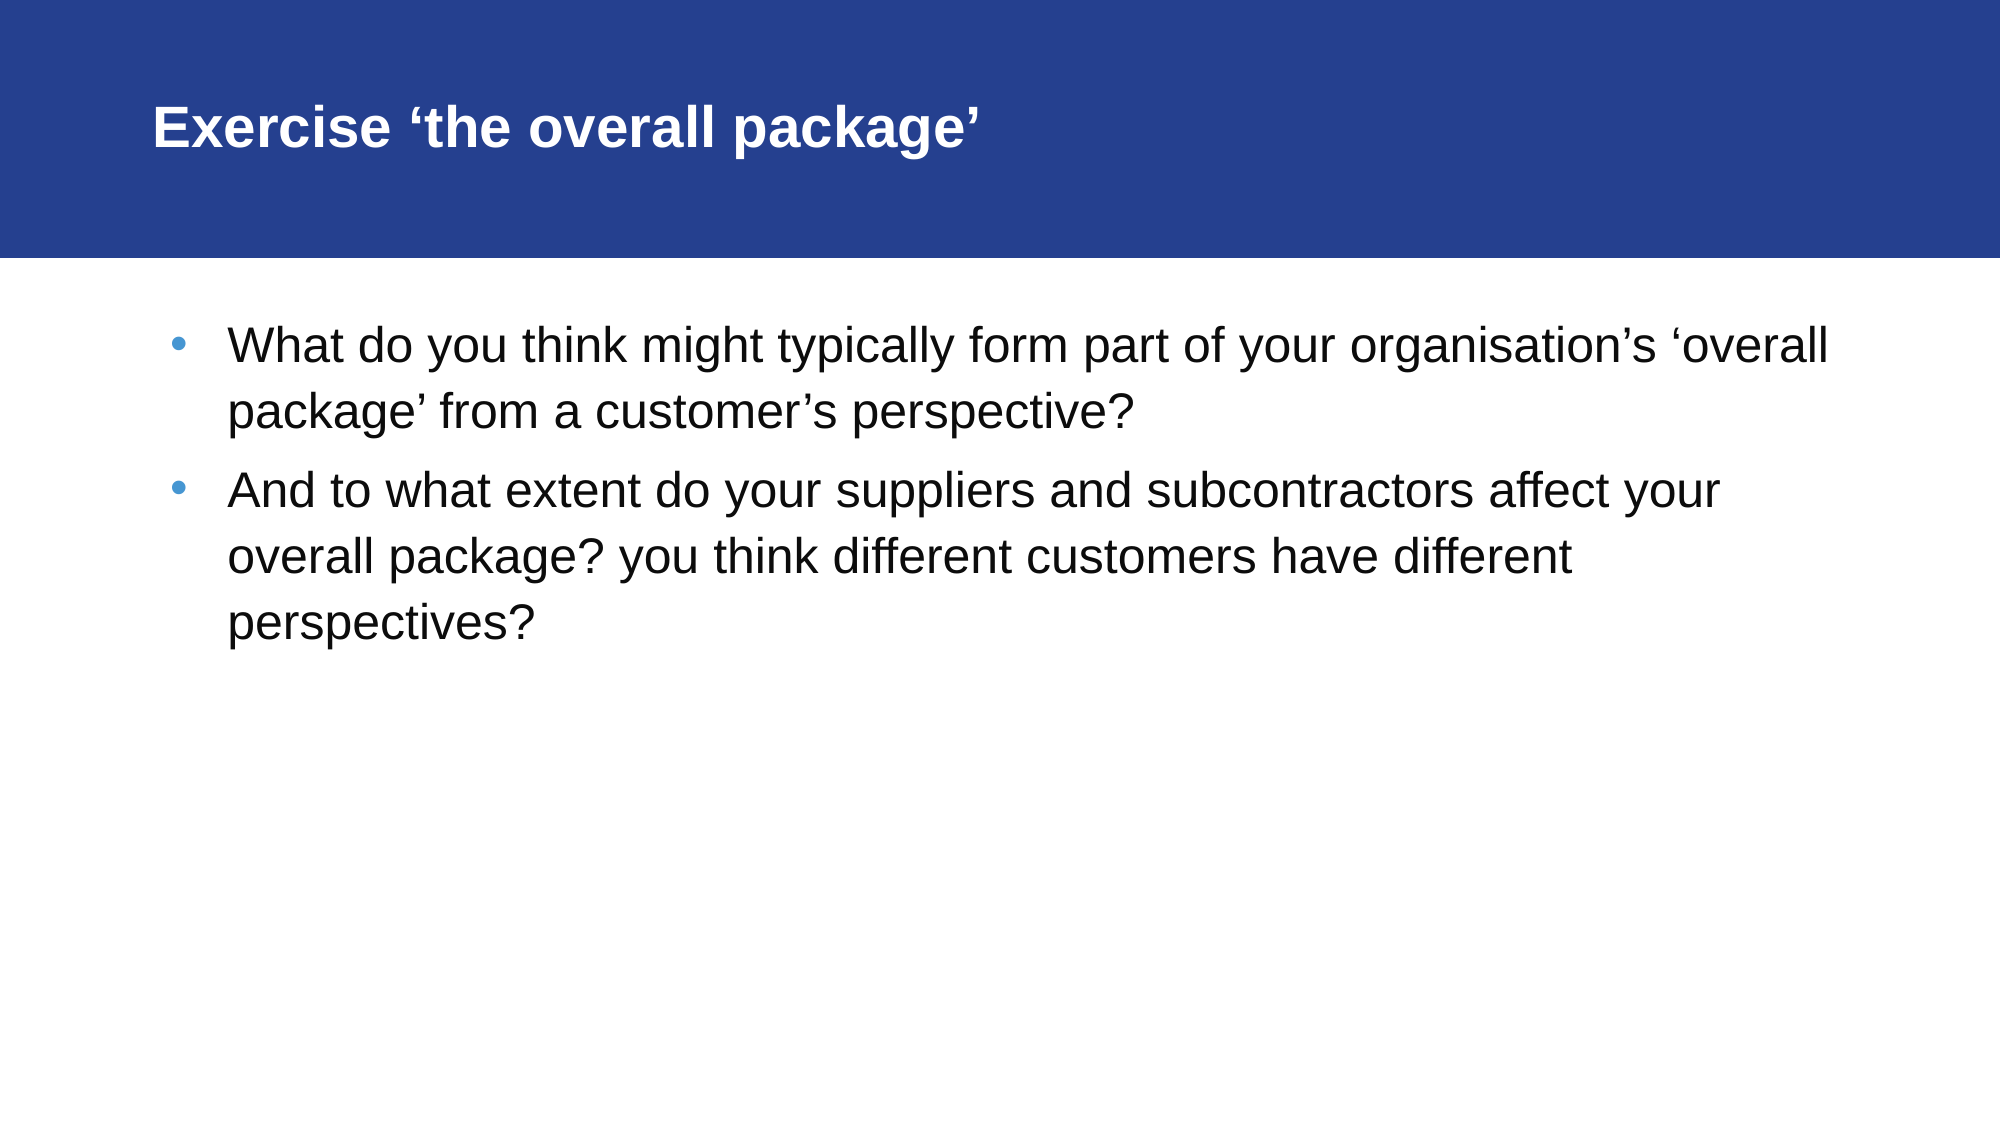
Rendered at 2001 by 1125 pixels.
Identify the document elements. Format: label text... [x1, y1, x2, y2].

title Exercise ‘the overall package’ [137, 20, 1863, 238]
list What do you think might typically form part of your organisation’s ‘overall package’ from a customer’s perspective? And to what extent do your suppliers and subcontractors affect your overall package? you think different customers have different perspectives? [137, 299, 1863, 1025]
